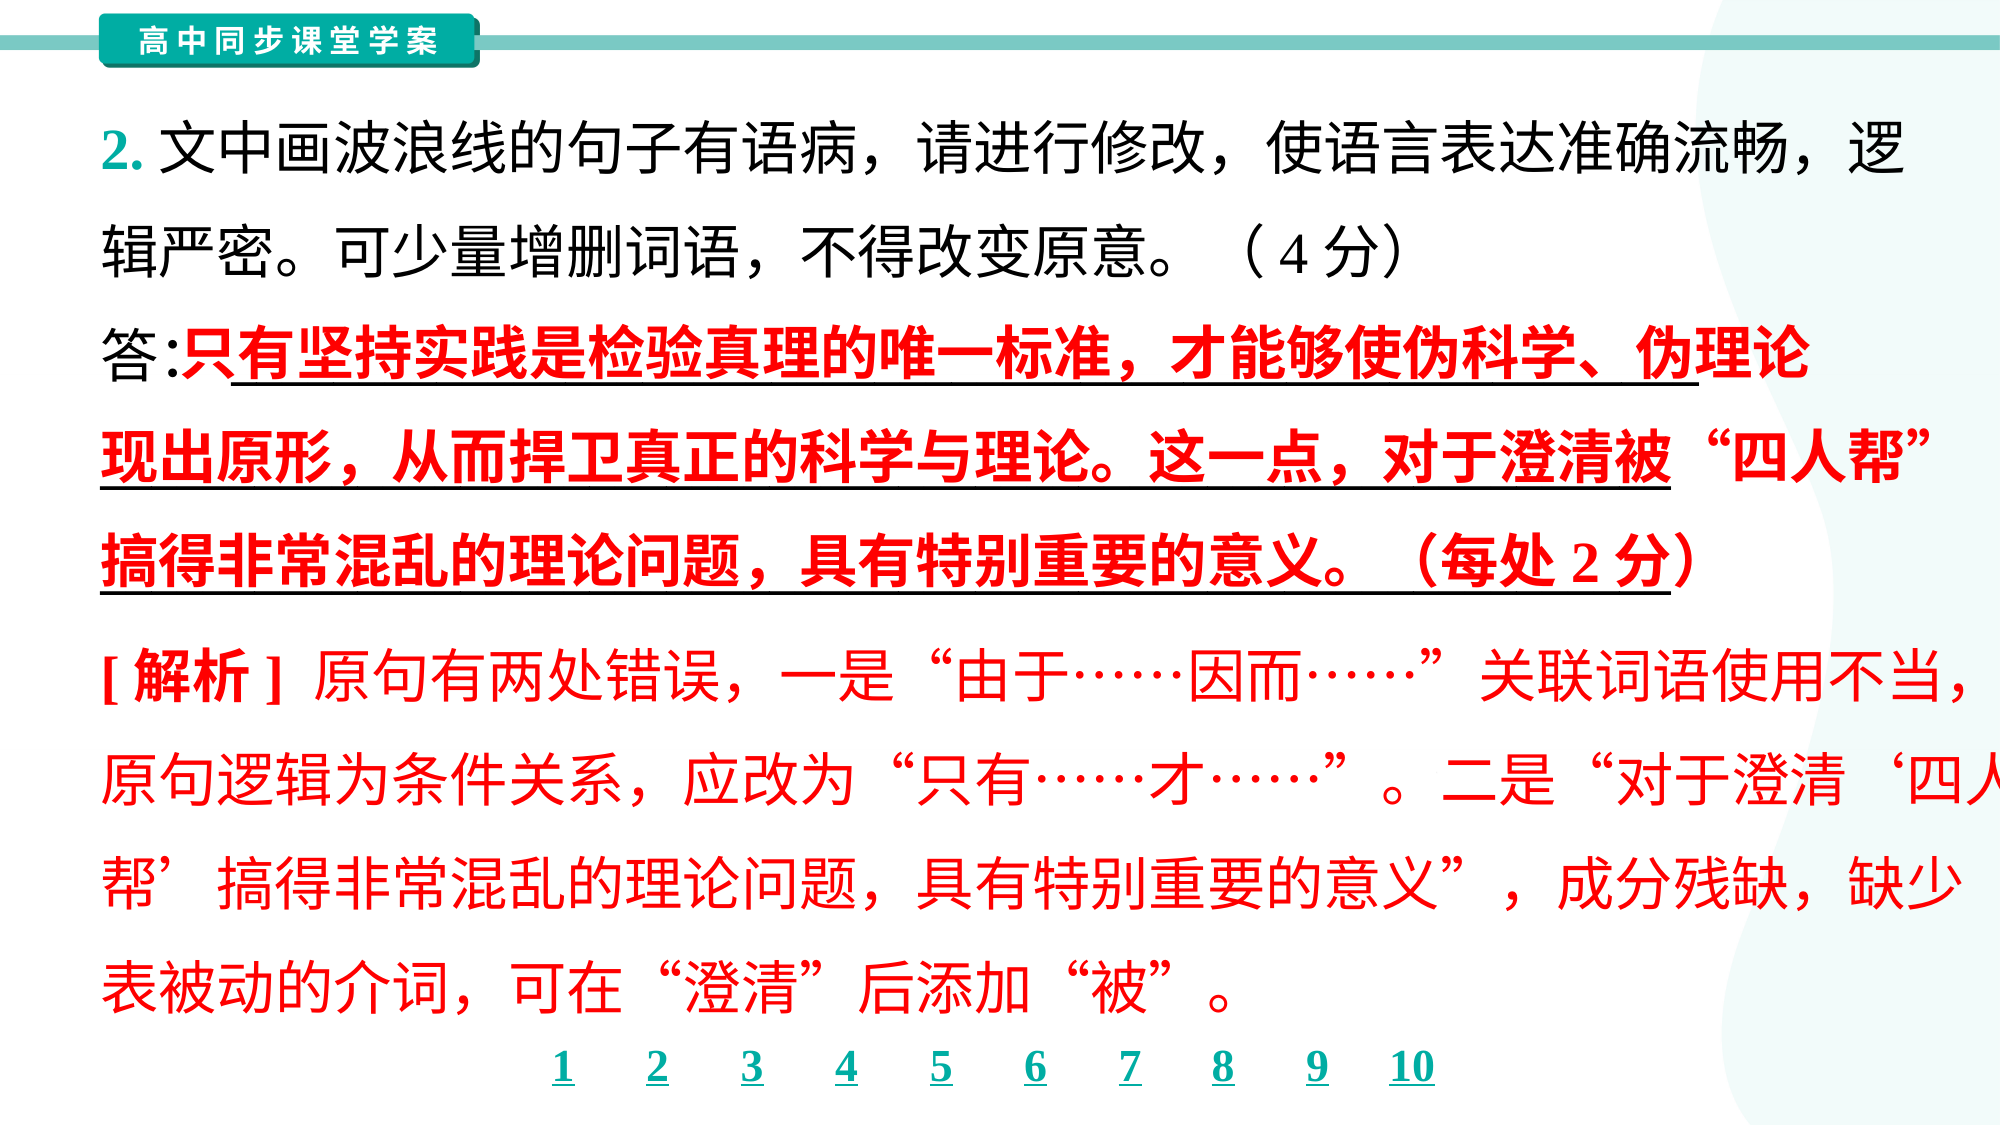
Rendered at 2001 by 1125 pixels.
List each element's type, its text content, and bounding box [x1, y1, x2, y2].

picture [0, 0, 2000, 1125]
text_box [解析] 原句有两处错误，一是“由于……因而……”关联词语使用不当， 原句逻辑为条件关系，应改为“只有……才……”。二是“对于澄清‘四人 帮’搞得非常混乱的理论问题，具有特别重要的意义”，成分残缺，缺少 表被动的介词，可在“澄清”后添加“被”。 [100, 604, 1899, 1022]
text_box 只有坚持实践是检验真理的唯一标准，才能够使伪科学、伪理论 现出原形，从而捍卫真正的科学与理论。这一点，对于澄清被“四人帮” 搞得非常混乱的理论问题，具有特别重要的意义。（每处2分） [100, 281, 1899, 595]
text_box 2.文中画波浪线的句子有语病，请进行修改，使语言表达准确流畅，逻 辑严密。可少量增删词语，不得改变原意。（4分） 答：_________________________________________________________ _____________________________________________________________ _____________________________________________________________ [100, 76, 1899, 281]
